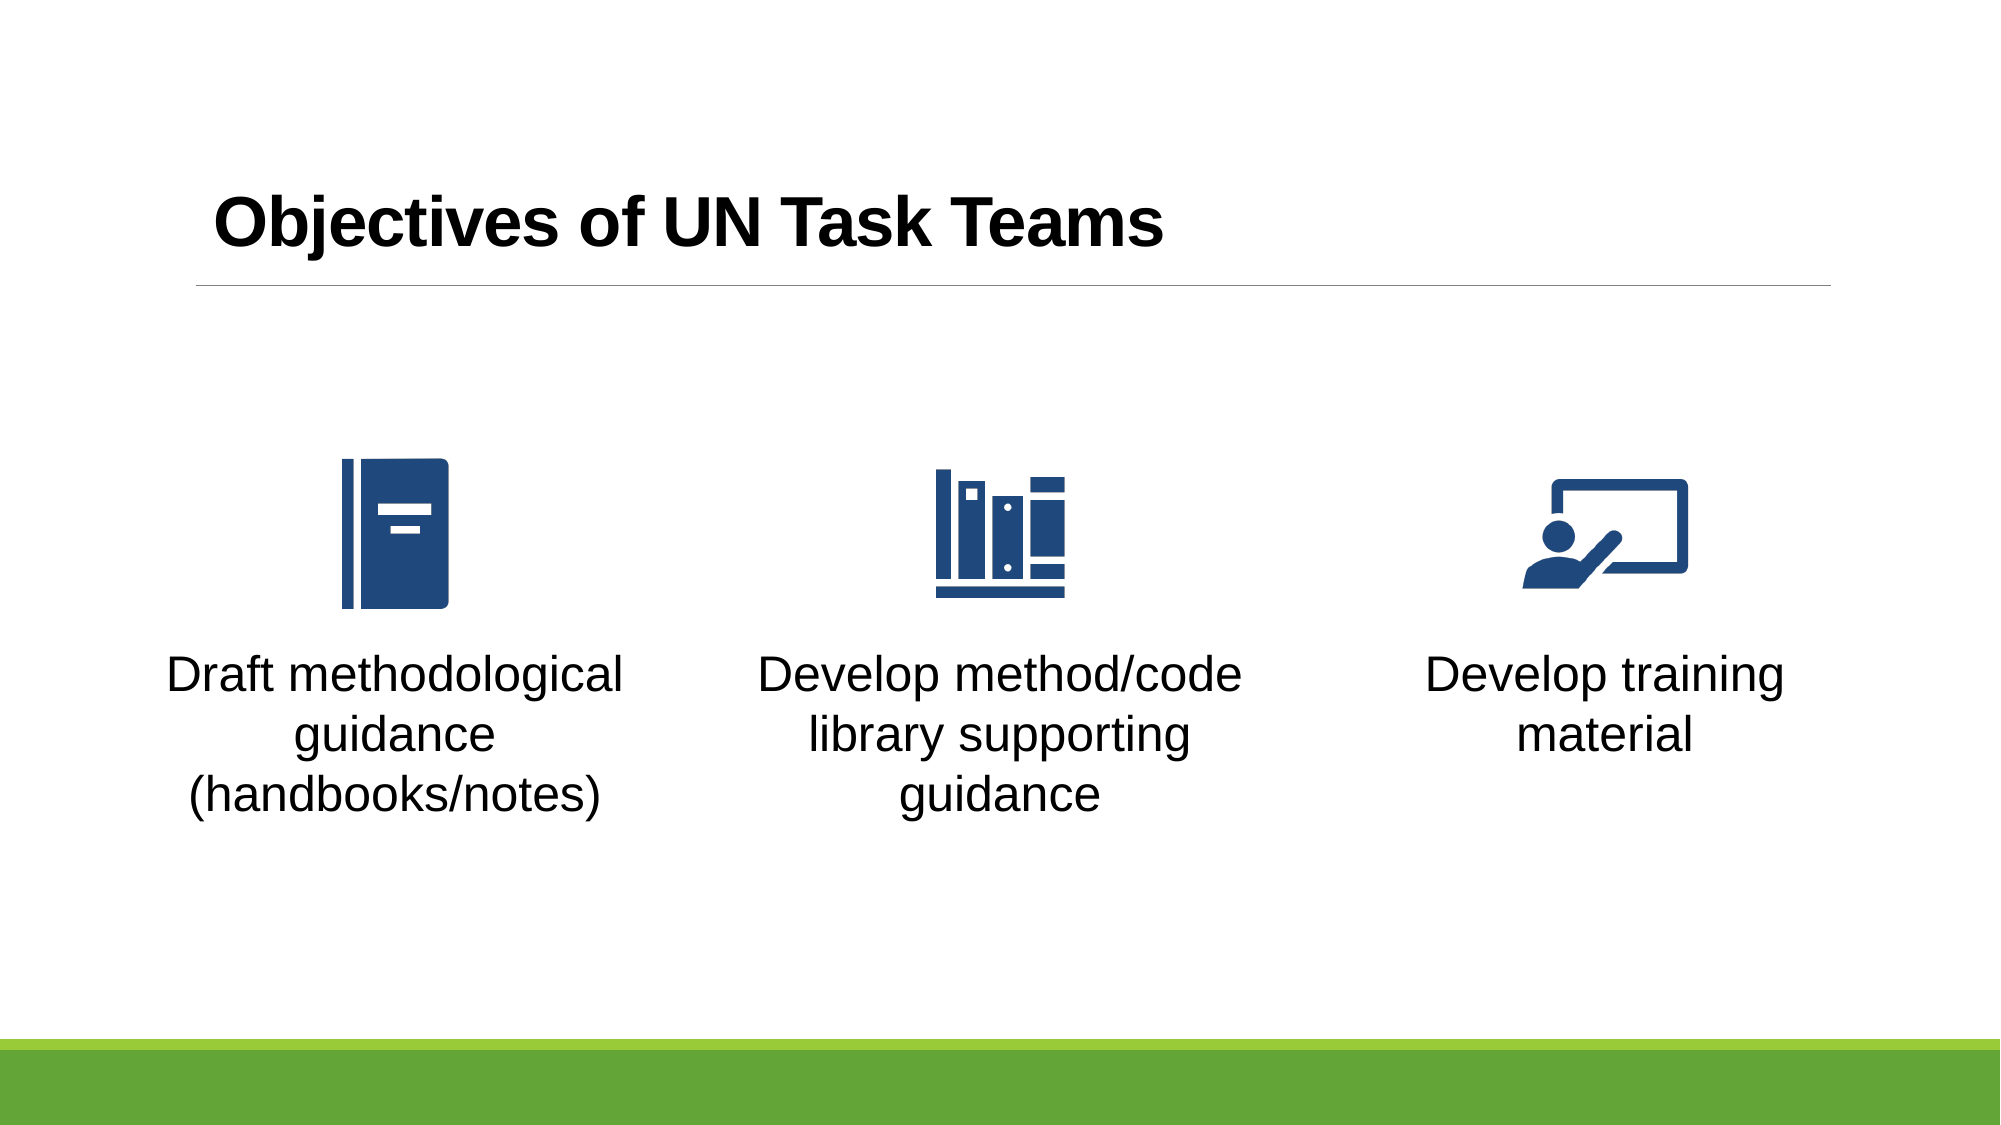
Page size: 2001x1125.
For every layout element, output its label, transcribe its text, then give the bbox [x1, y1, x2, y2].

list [136, 267, 1863, 1032]
title Objectives of UN Task Teams [198, 101, 1830, 263]
